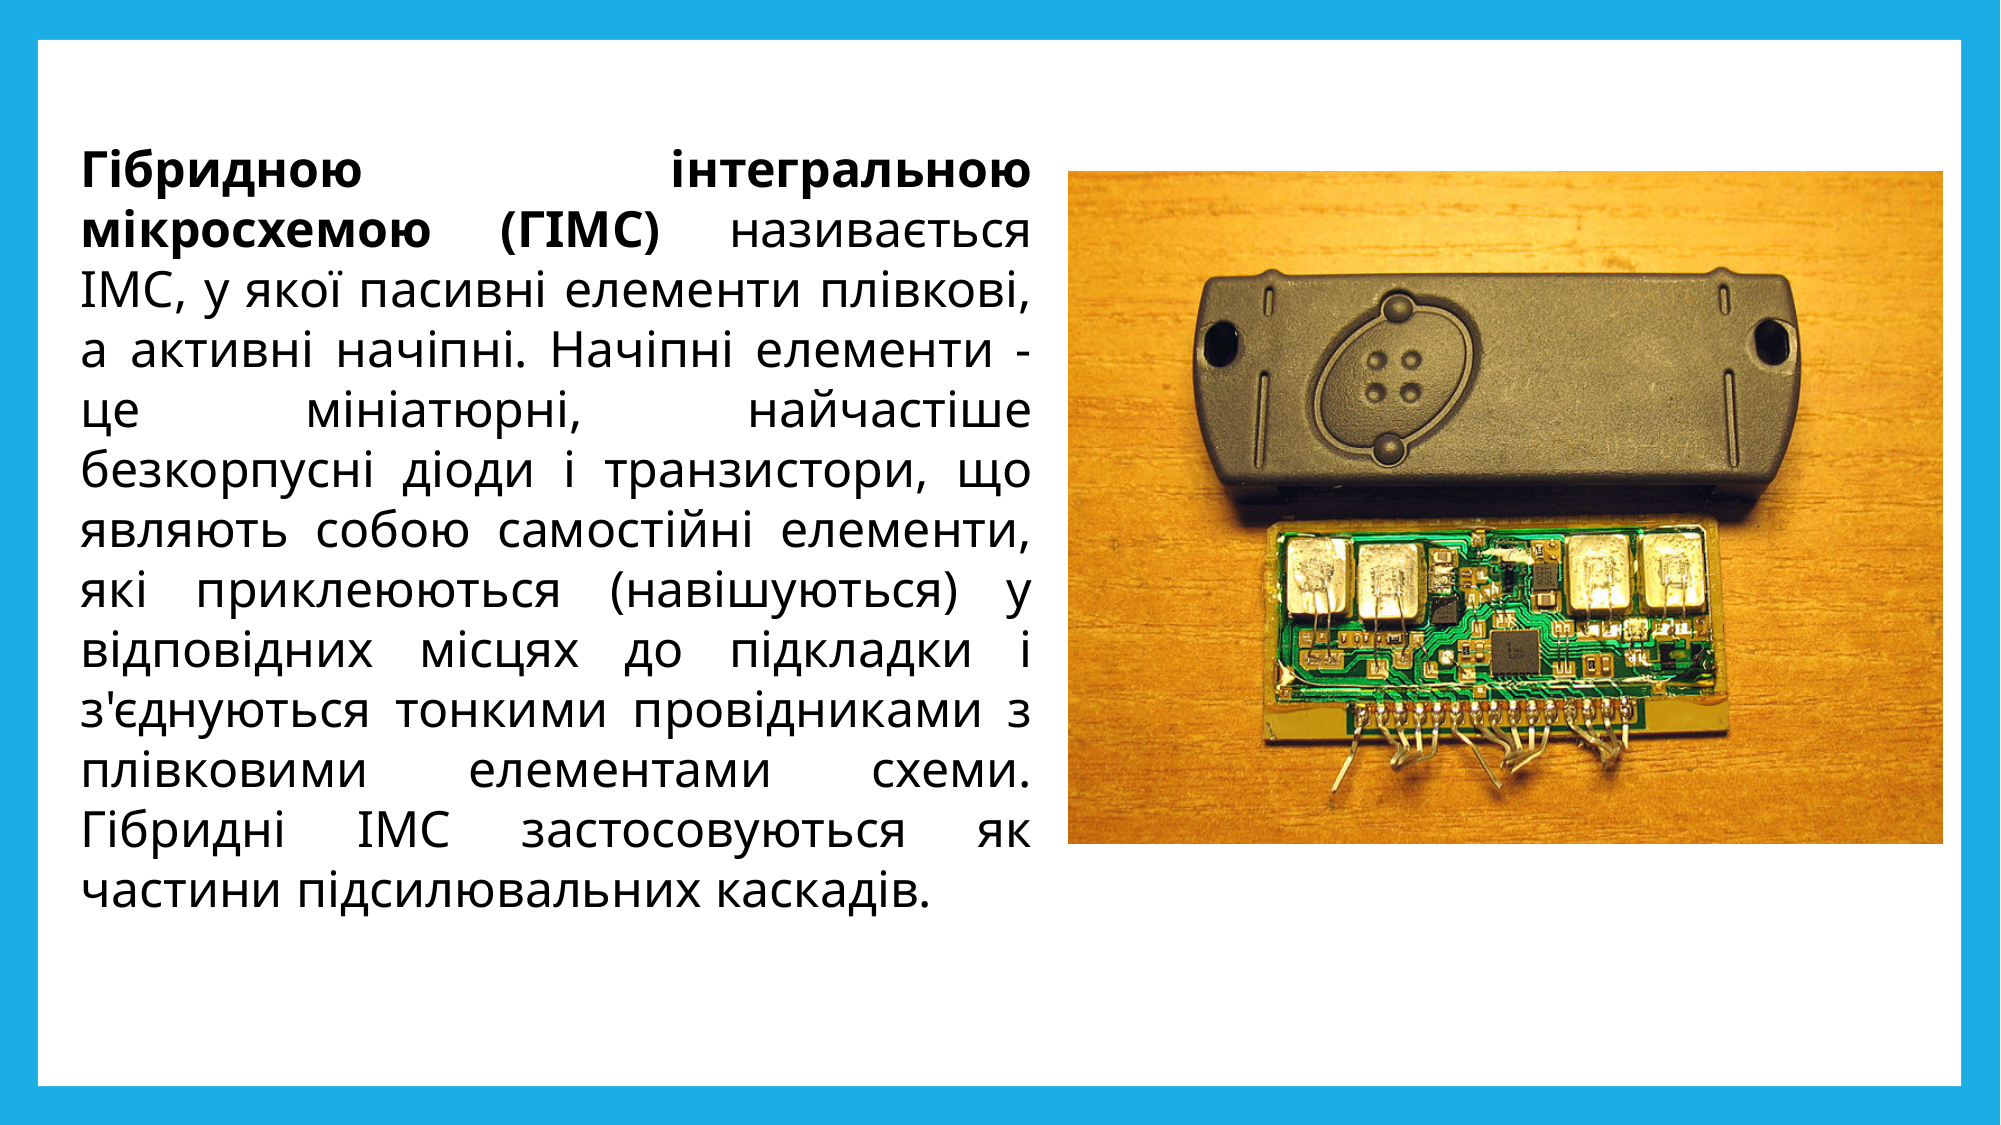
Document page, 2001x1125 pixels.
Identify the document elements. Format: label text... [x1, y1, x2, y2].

picture [1067, 171, 1943, 845]
text_box Гібридною інтегральною мікросхемою (ГІМС) називається ІМС, у якої пасивні елементи плівкові, а активні начіпні. Начіпні елементи - це мініатюрні, найчастіше безкорпусні діоди і транзистори, що являють собою самостійні елементи, які приклеюються (навішуються) у відповідних місцях до підкладки і з'єднуються тонкими провідниками з плівковими елементами схеми. Гібридні ІМС застосовуються як частини підсилювальних каскадів. [65, 130, 1048, 925]
